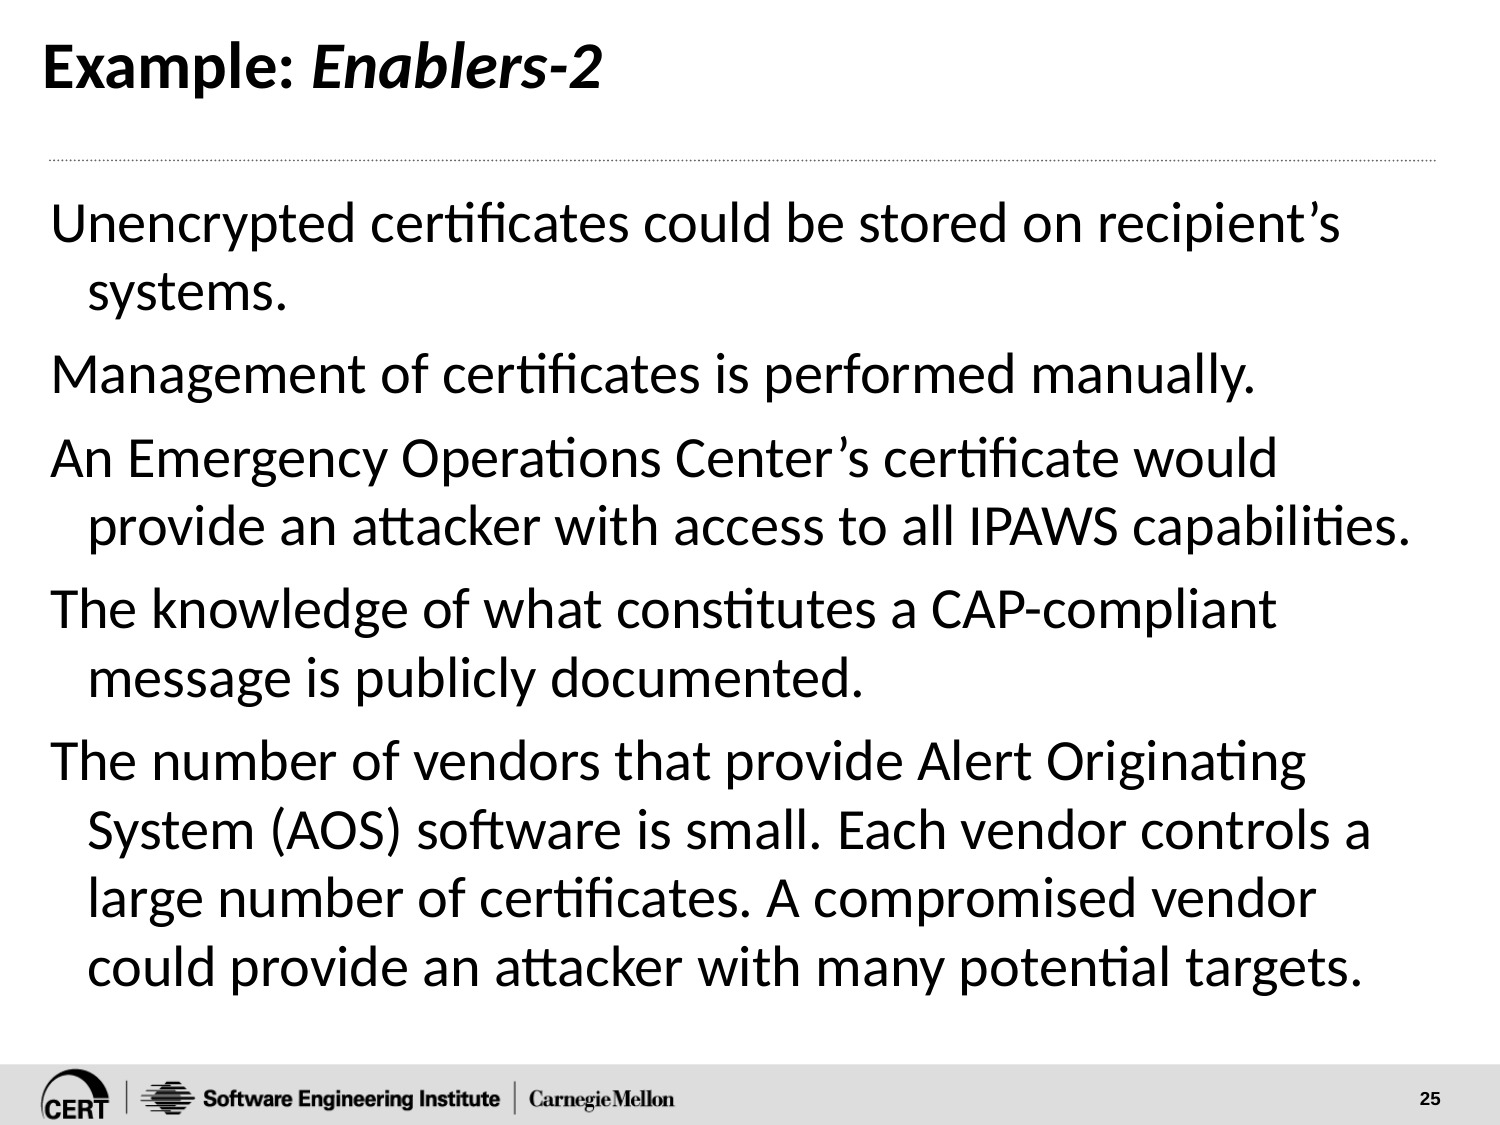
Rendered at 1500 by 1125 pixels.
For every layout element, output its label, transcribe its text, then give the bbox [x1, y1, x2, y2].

picture [24, 1065, 688, 1125]
title Example: Enablers-2 [42, 37, 1434, 155]
list Unencrypted certificates could be stored on recipient’s systems. Management of certificates is performed manually. An Emergency Operations Center’s certificate would provide an attacker with access to all IPAWS capabilities. The knowledge of what constitutes a CAP-compliant message is publicly documented. The number of vendors that provide Alert Originating System (AOS) software is small. Each vendor controls a large number of certificates. A compromised vendor could provide an attacker with many potential targets. [49, 187, 1438, 1001]
